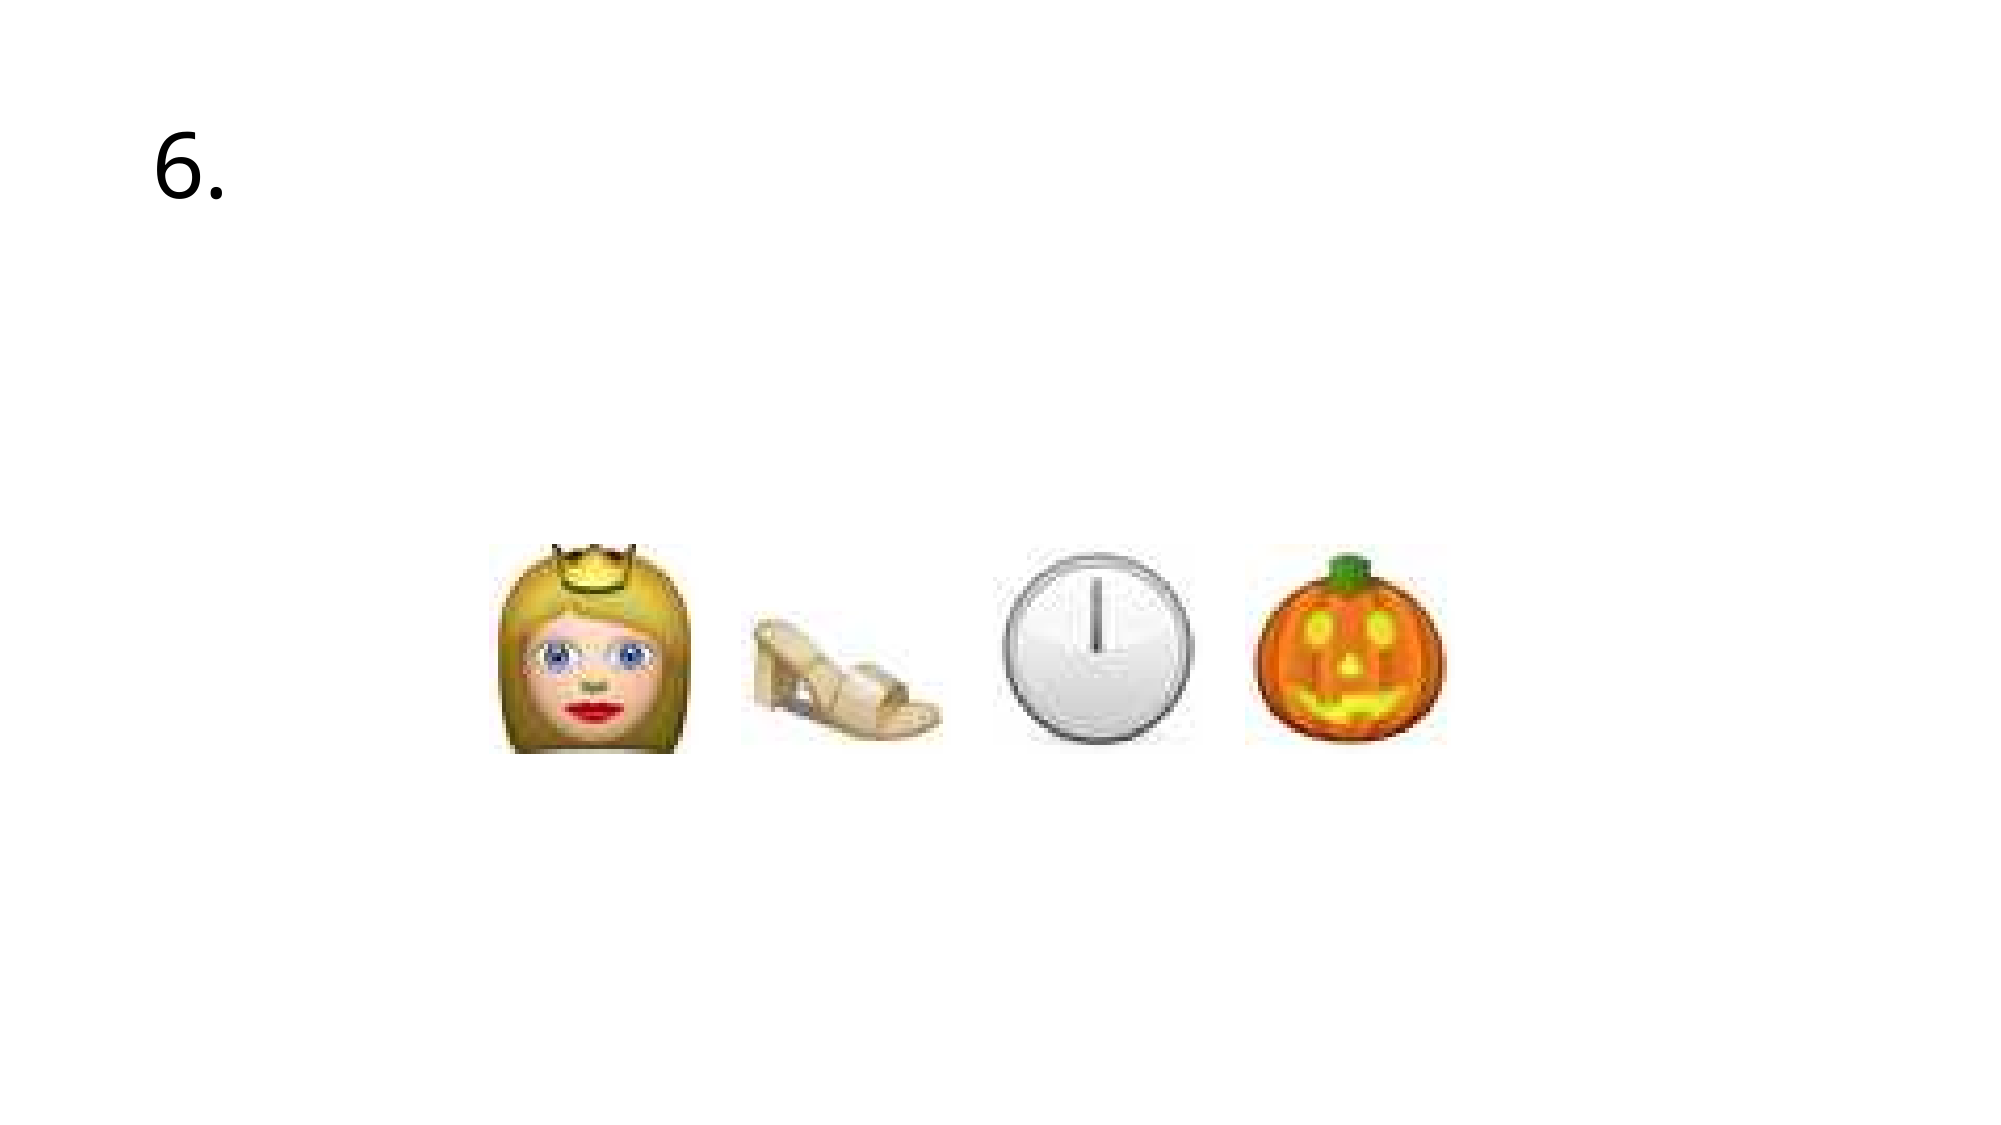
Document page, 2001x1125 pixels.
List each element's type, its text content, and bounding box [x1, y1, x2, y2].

title 6. [137, 59, 1863, 278]
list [469, 477, 1530, 817]
